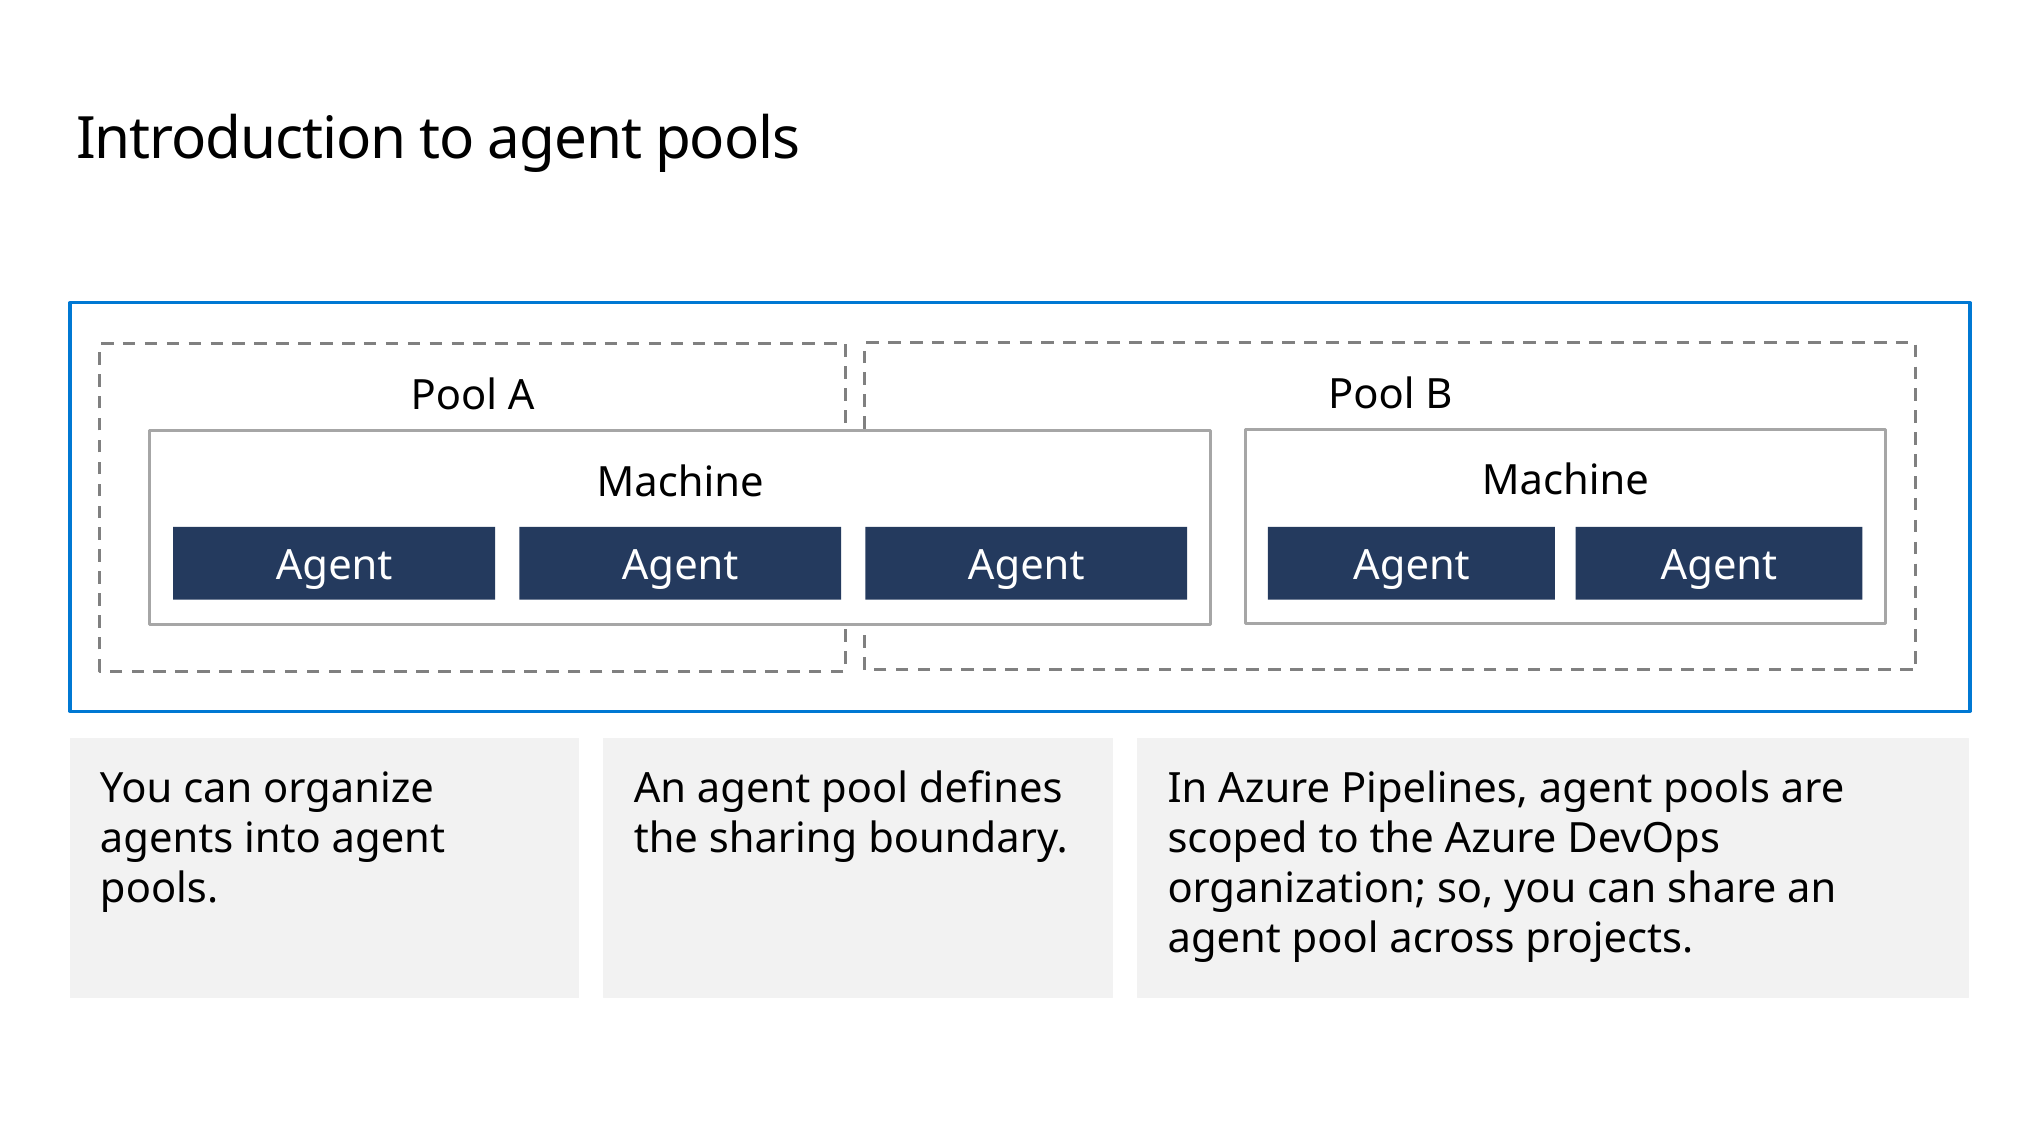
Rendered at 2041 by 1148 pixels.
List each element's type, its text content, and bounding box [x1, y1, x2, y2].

text_box Pool A [99, 343, 846, 672]
text_box Agent [1575, 526, 1863, 600]
text_box You can organize agents into agent pools. [70, 738, 579, 998]
text_box Agent [519, 526, 842, 600]
text_box Agent [865, 526, 1188, 600]
text_box Machine [149, 430, 1211, 625]
title Introduction to agent pools [76, 103, 1969, 172]
text_box An agent pool defines the sharing boundary. [603, 738, 1113, 998]
text_box Agent [1267, 526, 1556, 600]
text_box In Azure Pipelines, agent pools are scoped to the Azure DevOps organization; so, you can share an agent pool across projects. [1137, 738, 1969, 998]
text_box Agent [172, 526, 496, 600]
text_box Machine [1244, 428, 1886, 624]
text_box Pool B [864, 342, 1917, 671]
text_box [69, 302, 1971, 712]
